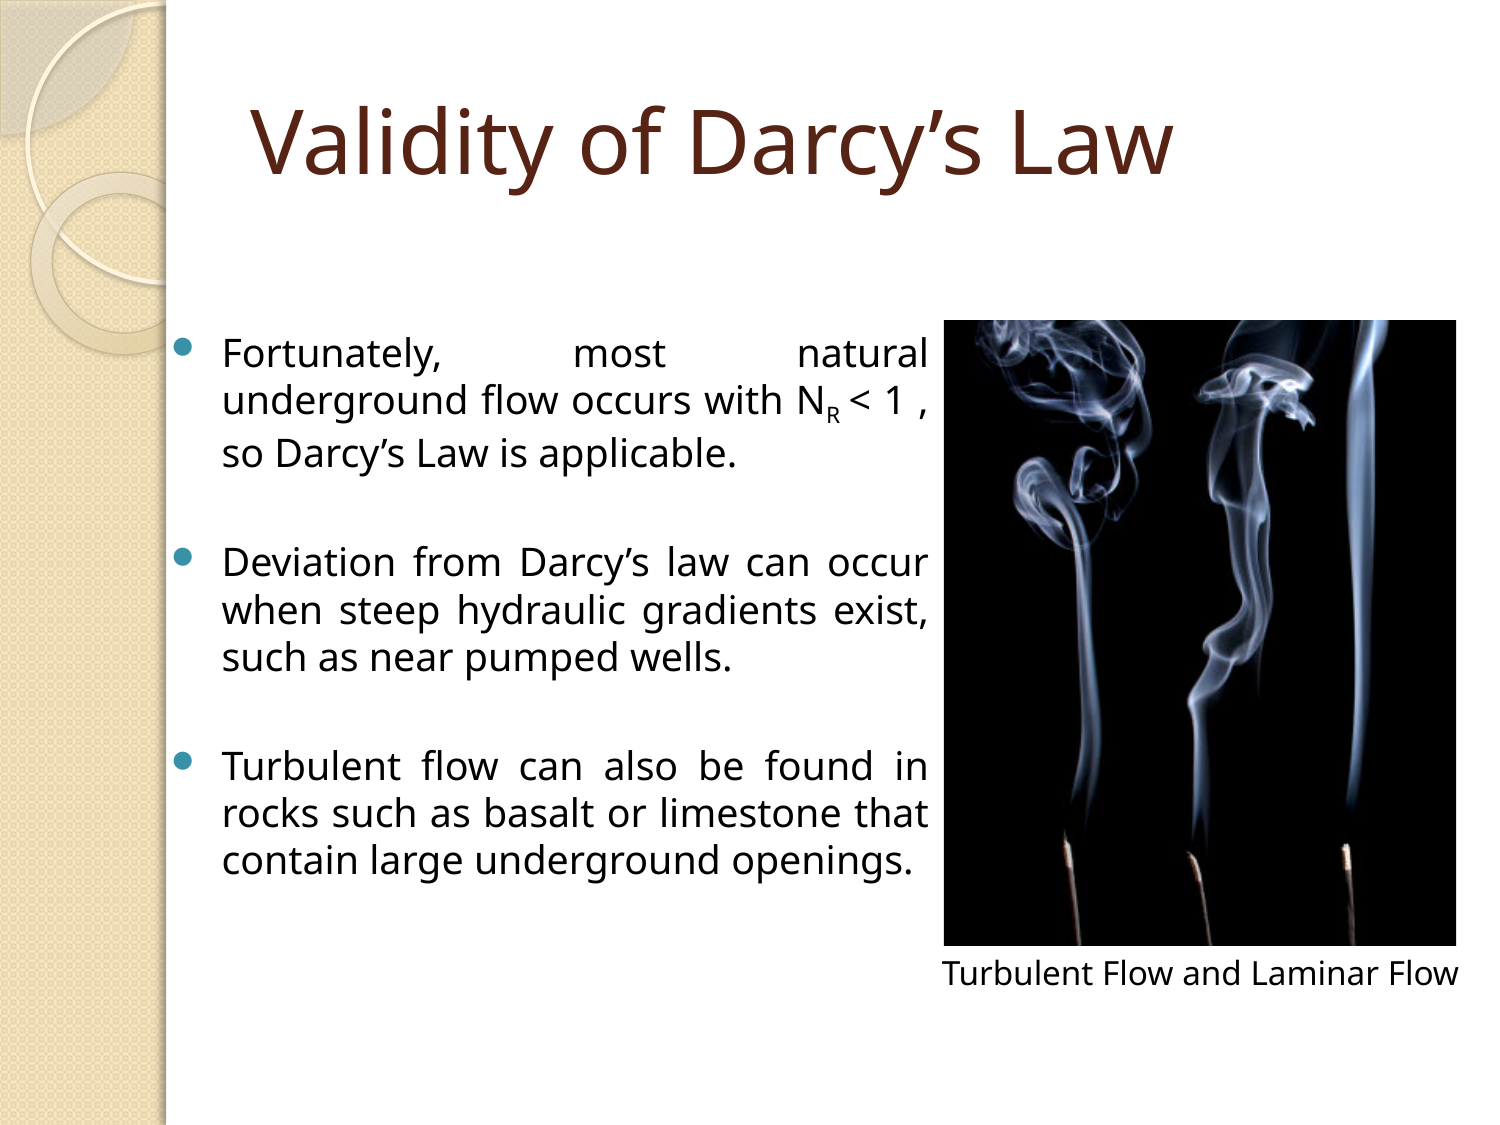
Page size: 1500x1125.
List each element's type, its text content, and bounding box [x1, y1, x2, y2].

title Validity of Darcy’s Law [235, 45, 1466, 233]
list Fortunately, most natural underground flow occurs with NR < 1 , so Darcy’s Law is applicable. Deviation from Darcy’s law can occur when steep hydraulic gradients exist, such as near pumped wells. Turbulent flow can also be found in rocks such as basalt or limestone that contain large underground openings. [156, 320, 939, 946]
picture [943, 320, 1457, 946]
text_box Turbulent Flow and Laminar Flow [927, 945, 1475, 1000]
